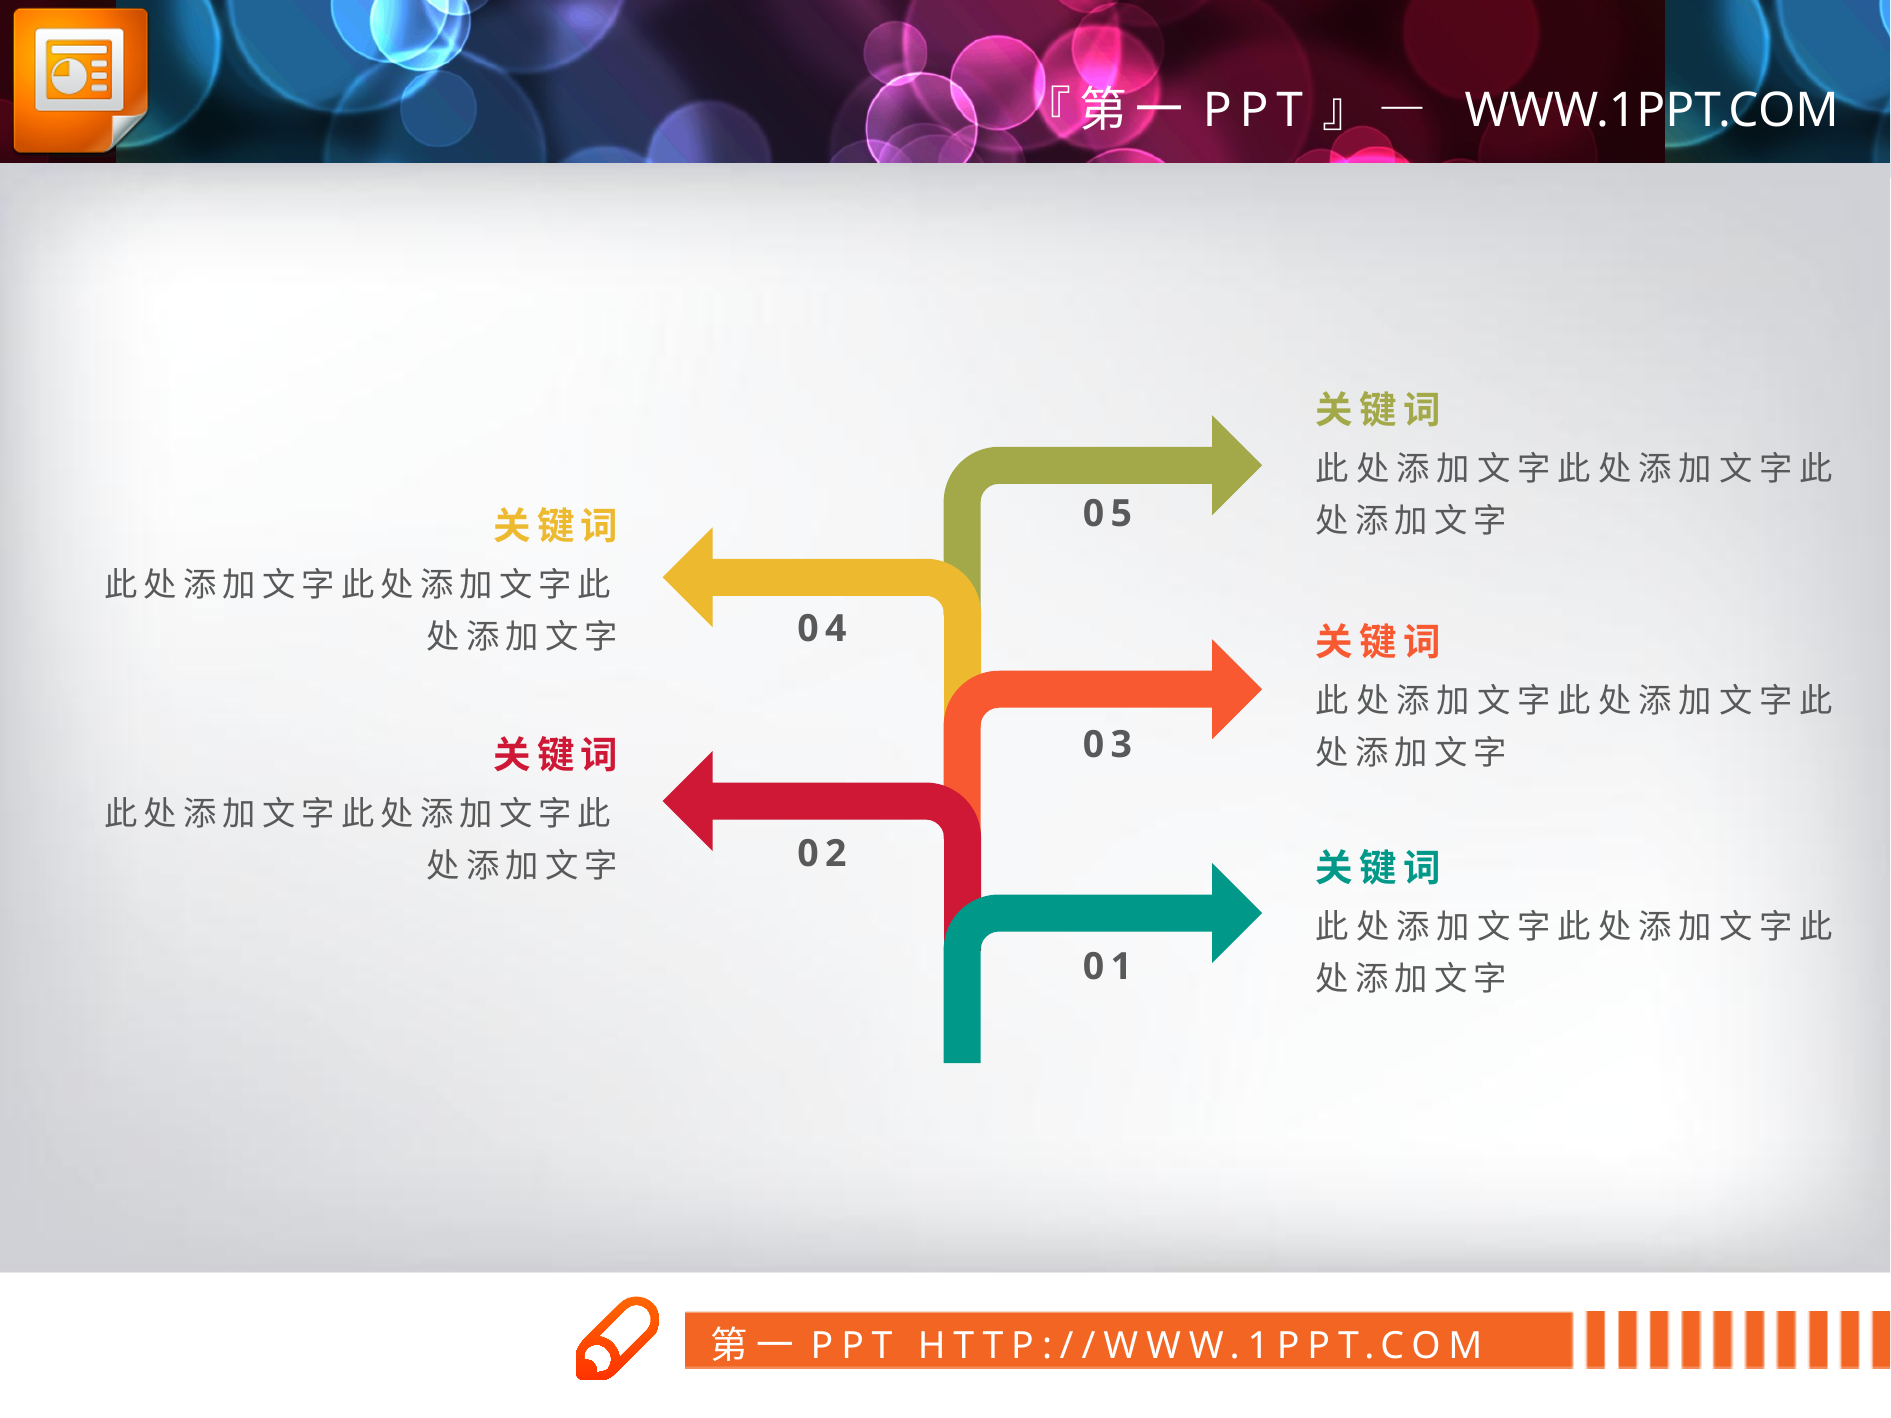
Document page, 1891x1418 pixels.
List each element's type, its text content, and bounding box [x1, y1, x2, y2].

text_box 此处添加文字此处添加文字此处添加文字 [1300, 885, 1855, 1005]
text_box 关键词 [448, 481, 633, 555]
text_box 关键词 [448, 710, 633, 784]
text_box 关键词 [1300, 597, 1486, 671]
picture [685, 1311, 1891, 1369]
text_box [662, 415, 1263, 1064]
text_box 关键词 [1300, 365, 1486, 439]
picture [0, 0, 1891, 1275]
text_box 关键词 [1300, 823, 1486, 897]
text_box 此处添加文字此处添加文字此处添加文字 [72, 773, 633, 892]
text_box 此处添加文字此处添加文字此处添加文字 [1300, 659, 1855, 779]
text_box 此处添加文字此处添加文字此处添加文字 [1300, 428, 1855, 547]
text_box 此处添加文字此处添加文字此处添加文字 [72, 544, 633, 663]
